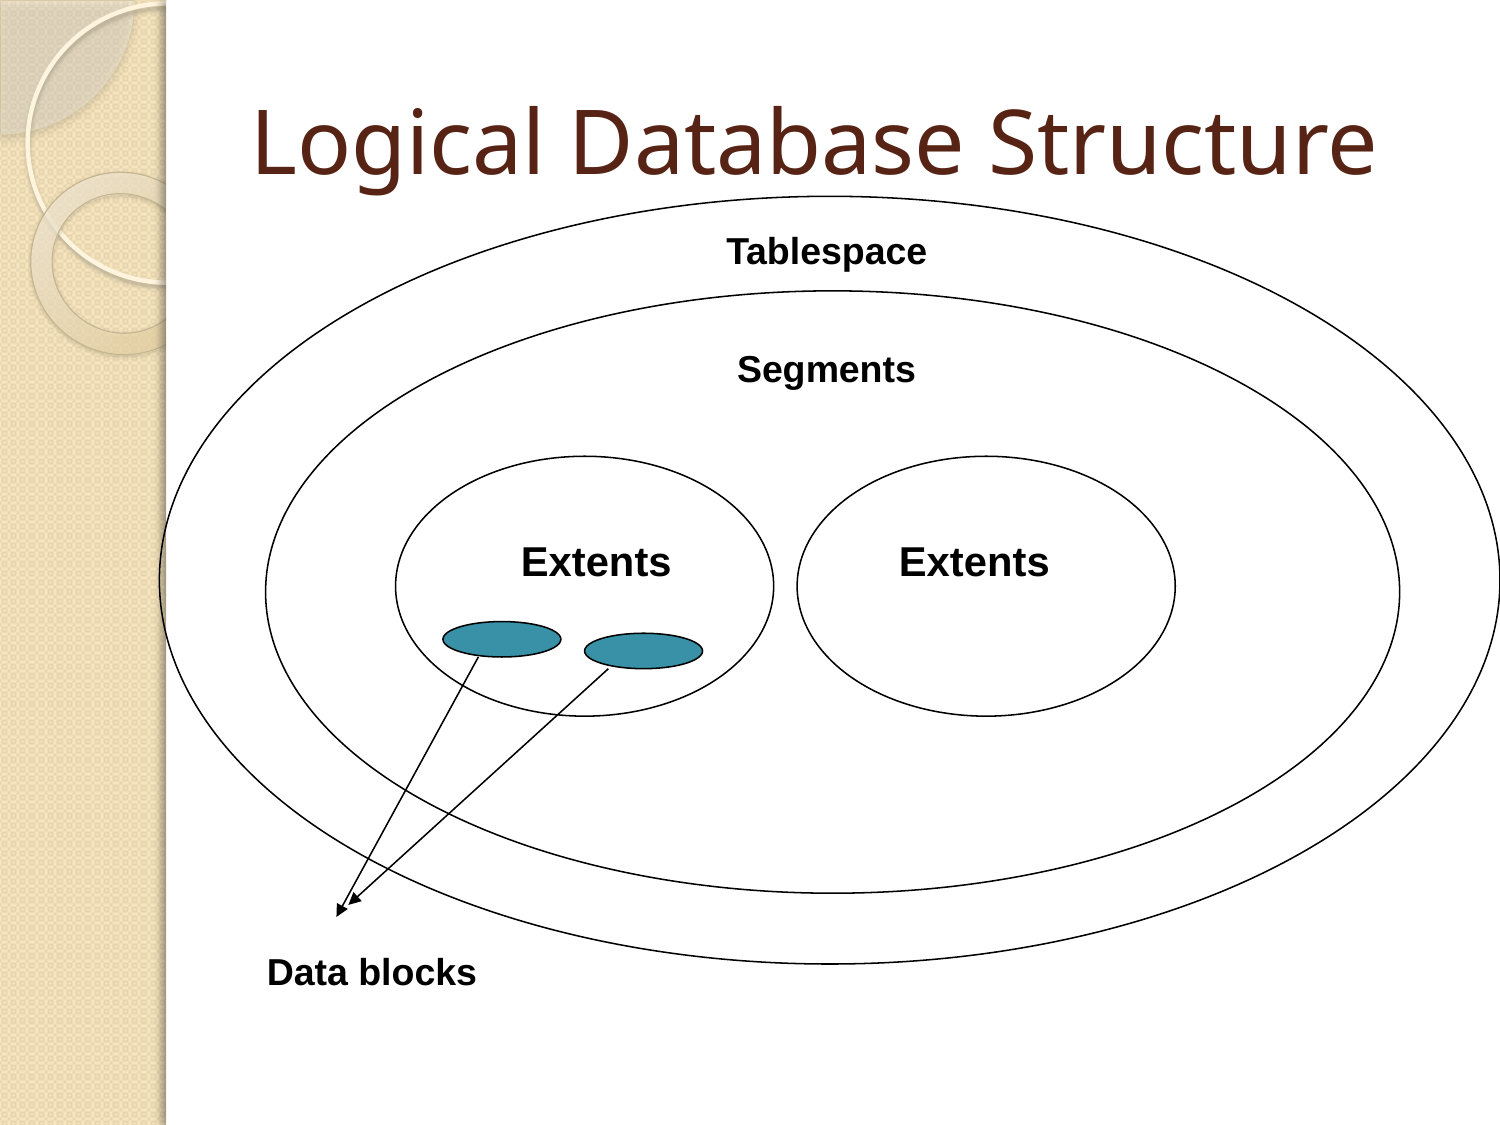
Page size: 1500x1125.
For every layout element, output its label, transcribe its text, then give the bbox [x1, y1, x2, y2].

text_box [336, 859, 369, 917]
text_box Data blocks [218, 940, 526, 1001]
text_box Tablespace [667, 219, 987, 280]
title Logical Database Structure [235, 45, 1466, 233]
text_box [159, 196, 1500, 965]
text_box [348, 869, 388, 905]
